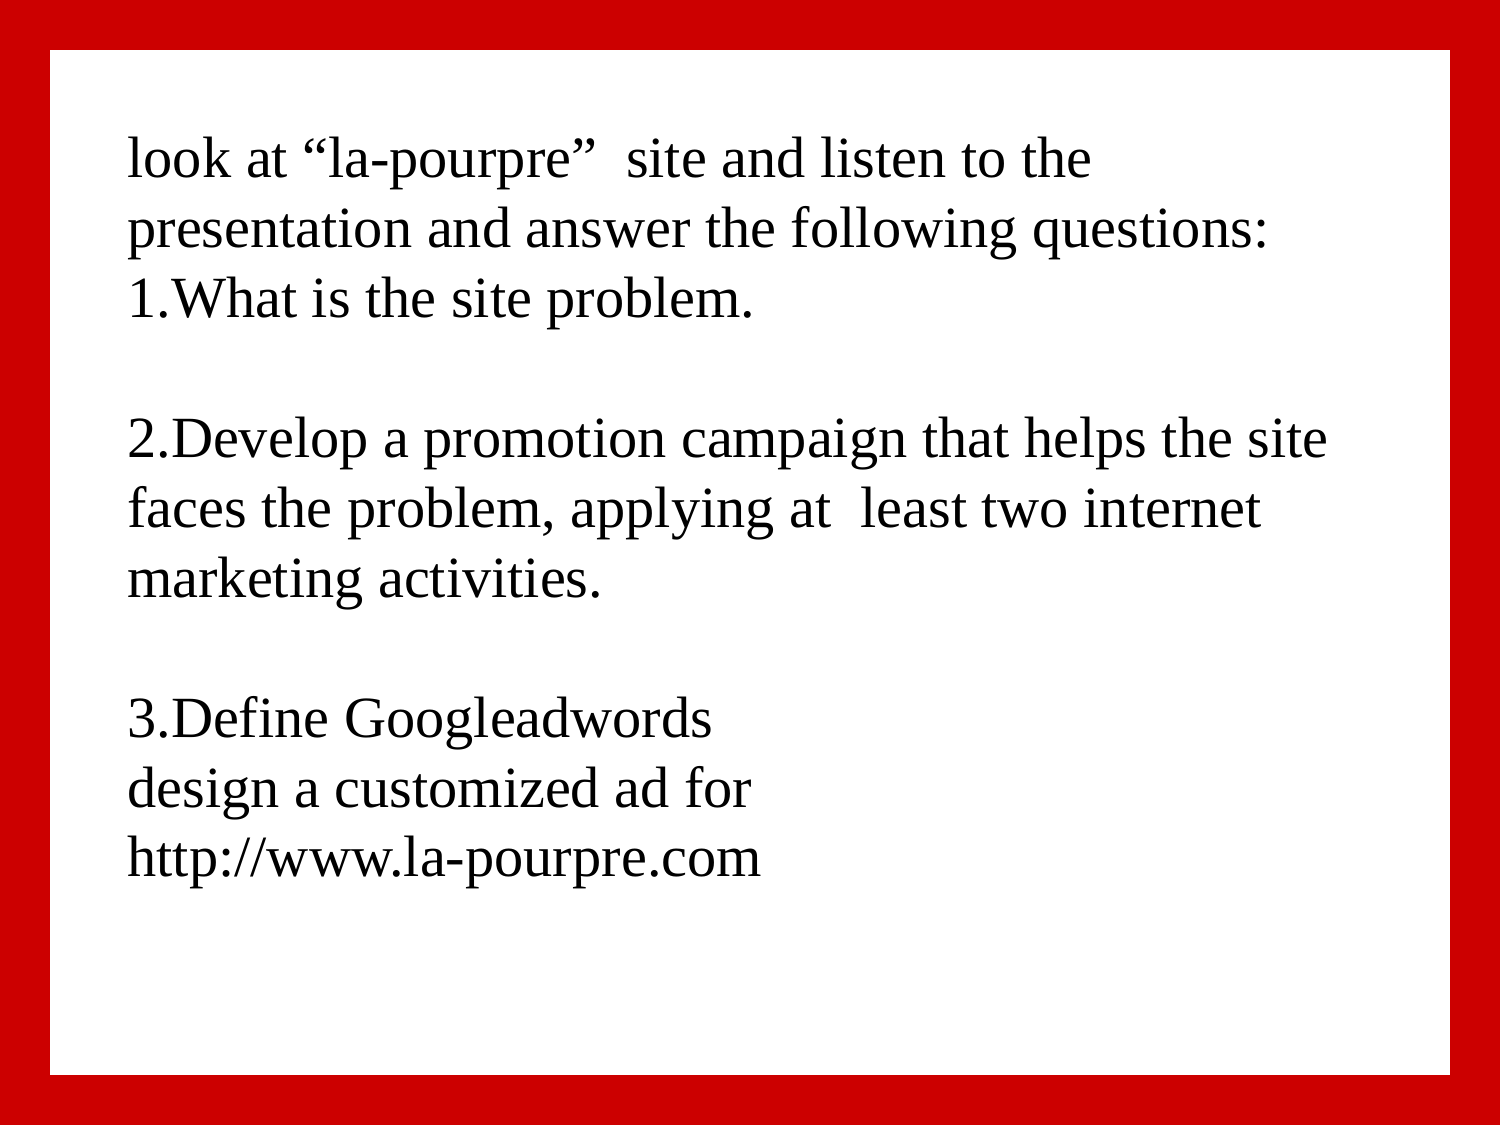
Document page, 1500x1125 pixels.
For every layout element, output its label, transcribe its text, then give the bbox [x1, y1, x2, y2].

title look at “la-pourpre” site and listen to the presentation and answer the following questions: 1.What is the site problem. 2.Develop a promotion campaign that helps the site faces the problem, applying at least two internet marketing activities. 3.Define Googleadwords design a customized ad for http://www.la-pourpre.com [112, 374, 1388, 563]
